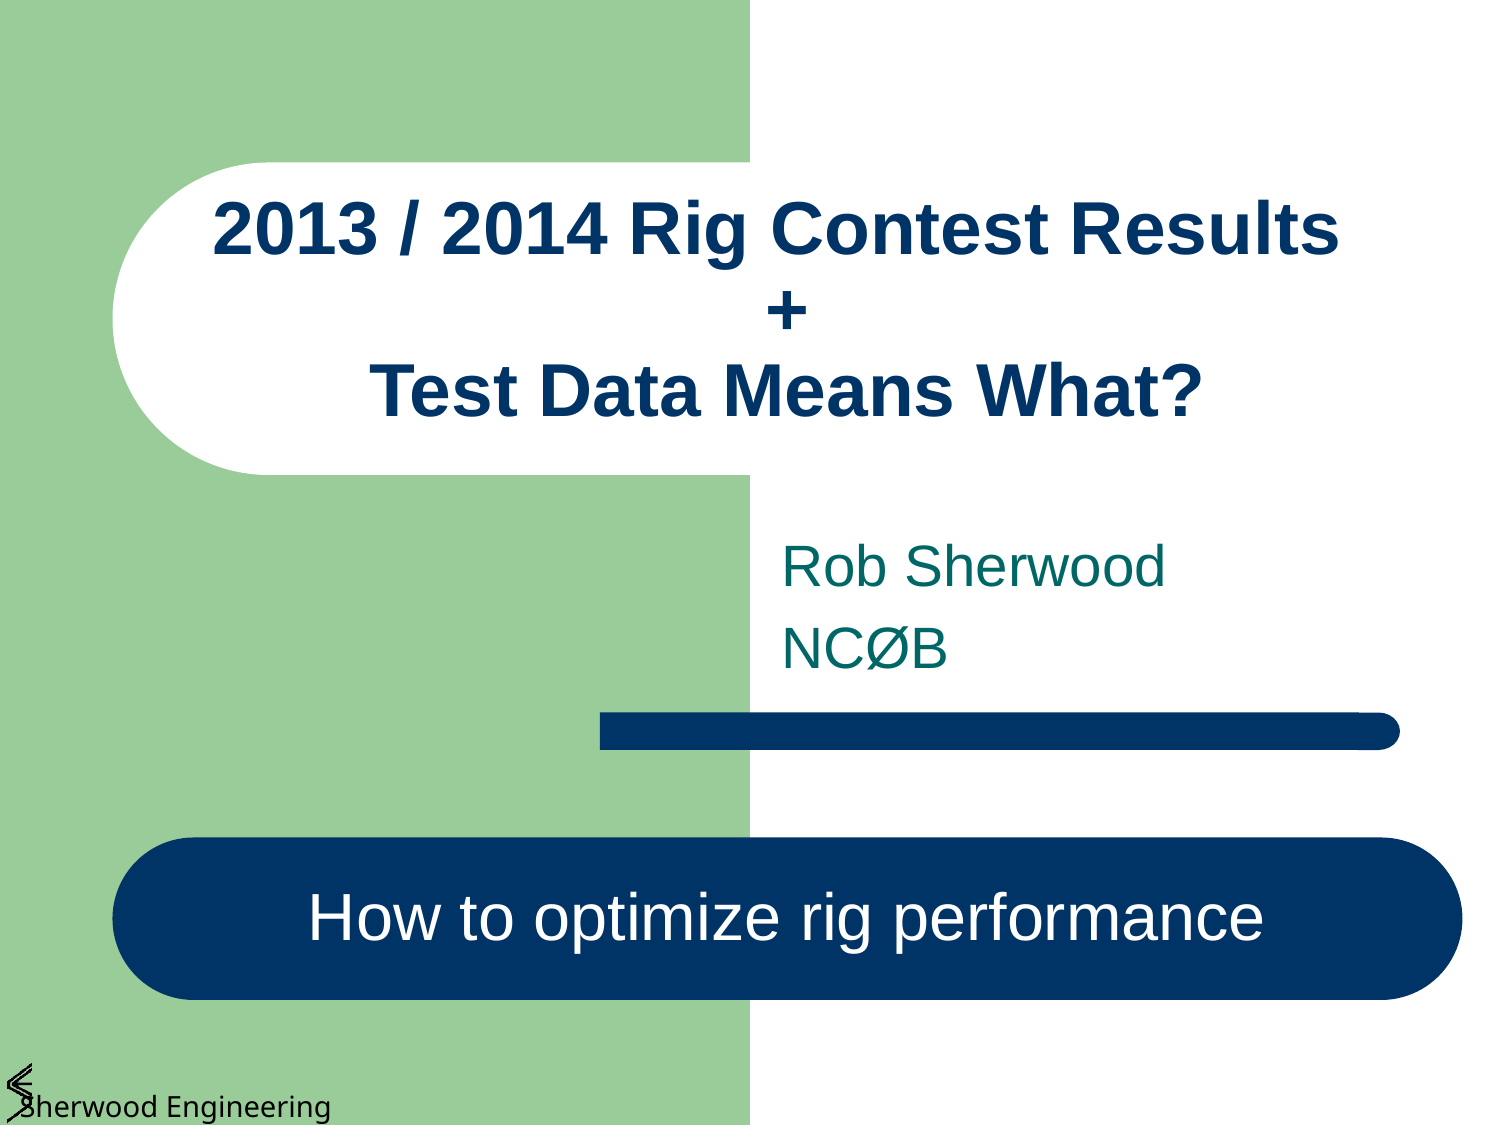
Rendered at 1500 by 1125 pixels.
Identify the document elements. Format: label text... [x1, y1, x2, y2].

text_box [6, 1062, 326, 1125]
title 2013 / 2014 Rig Contest Results + Test Data Means What? [112, 199, 1463, 513]
subtitle Rob Sherwood NCØB [766, 513, 1426, 688]
text_box How to optimize rig performance [112, 837, 1463, 1000]
